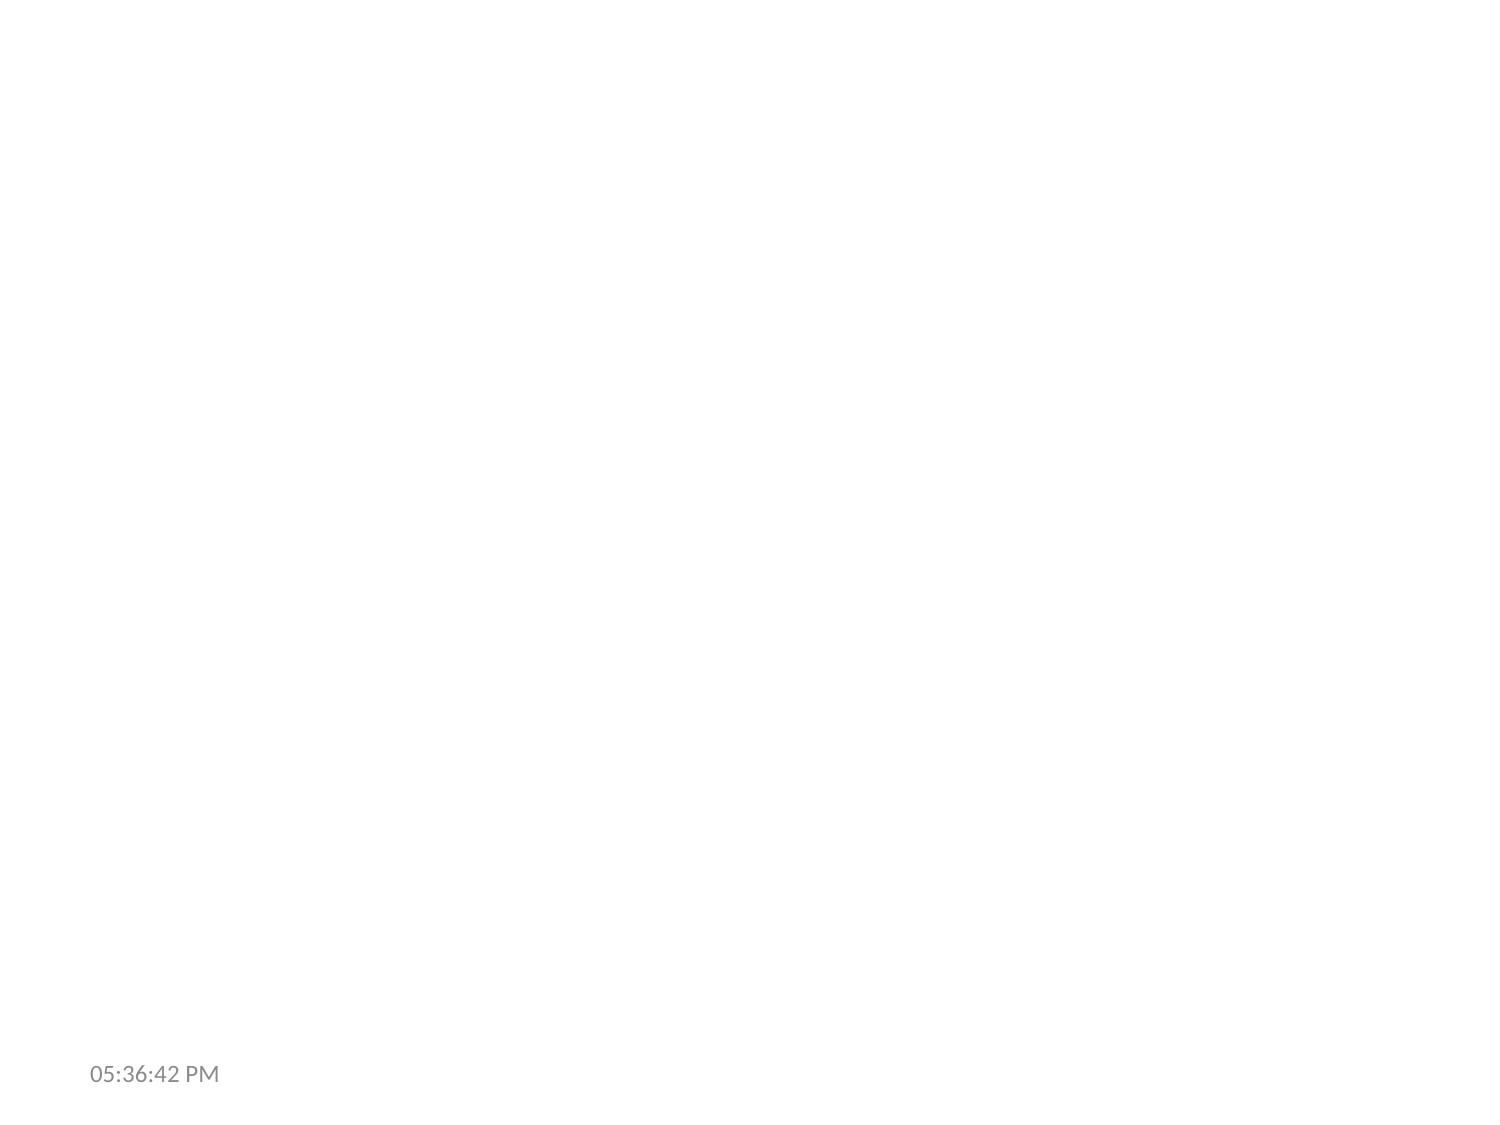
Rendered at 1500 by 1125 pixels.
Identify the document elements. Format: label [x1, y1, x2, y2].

slide_number [75, 1042, 425, 1103]
